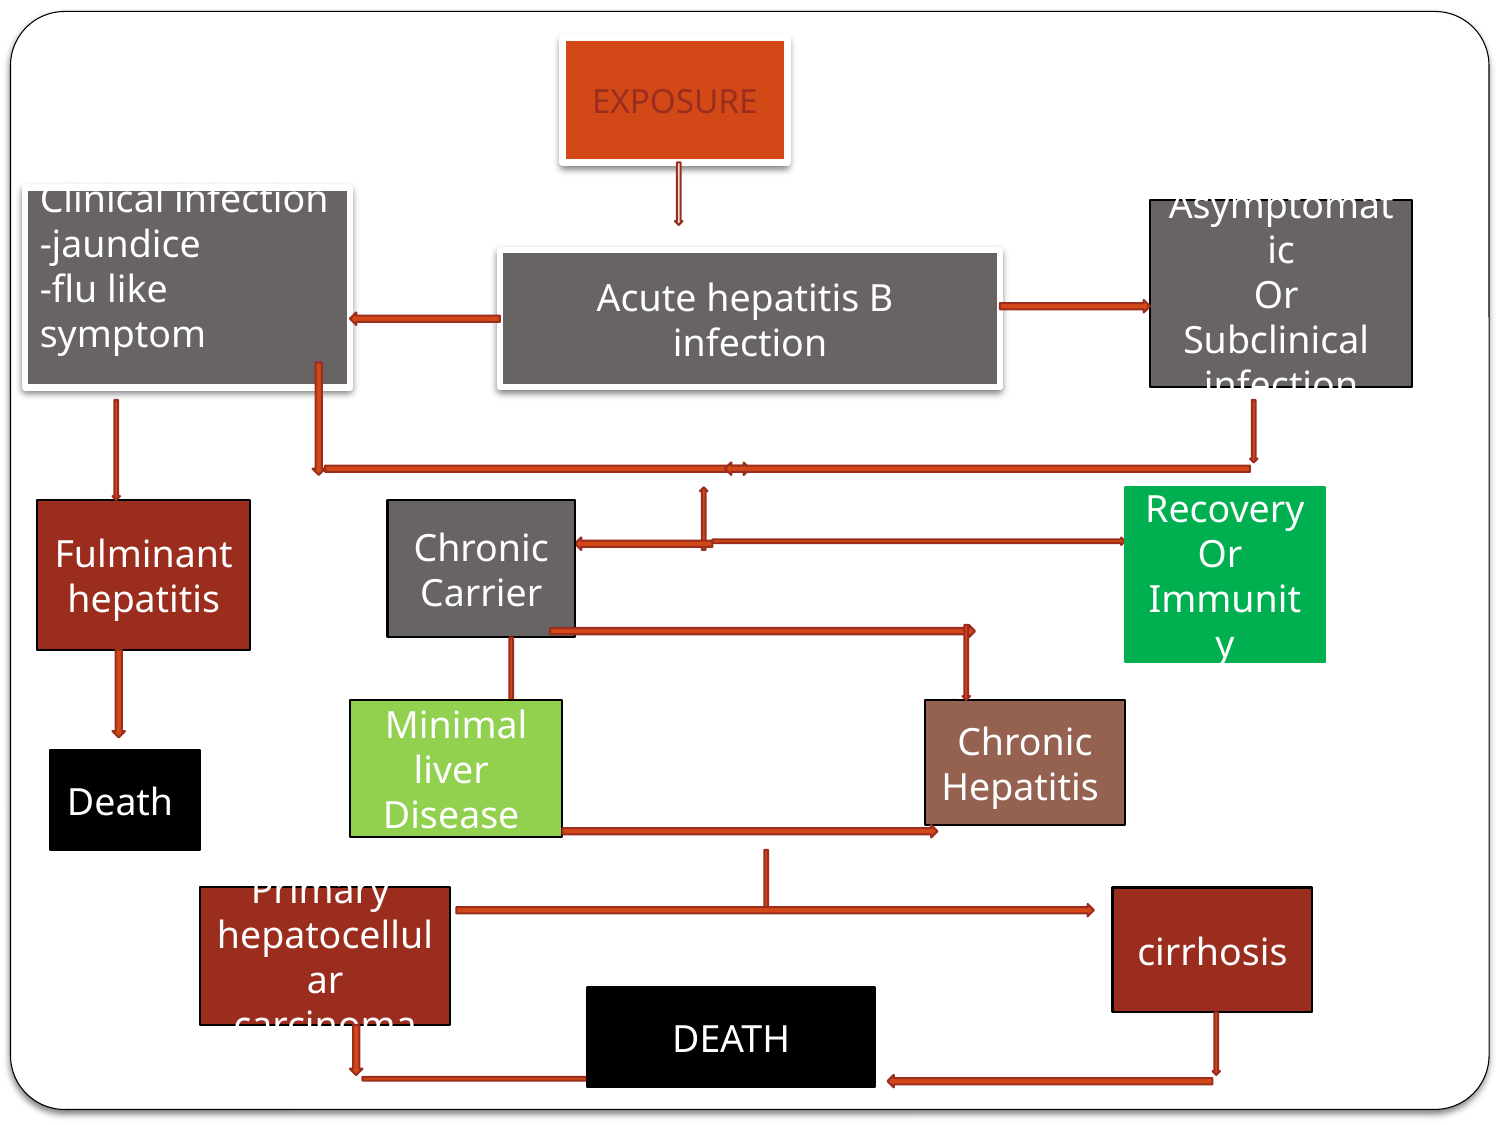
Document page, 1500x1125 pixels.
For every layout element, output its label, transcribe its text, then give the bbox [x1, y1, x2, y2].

text_box EXPOSURE [559, 34, 791, 166]
text_box Chronic Carrier [386, 499, 576, 638]
text_box Chronic Hepatitis [924, 699, 1126, 826]
text_box Fulminant hepatitis [36, 499, 251, 651]
text_box DEATH [586, 986, 876, 1088]
text_box [349, 1023, 364, 1076]
text_box [361, 1075, 586, 1082]
text_box Primary hepatocellular carcinoma [199, 886, 451, 1026]
text_box [111, 398, 121, 501]
text_box [699, 486, 709, 539]
text_box [508, 636, 515, 699]
text_box [111, 648, 126, 739]
text_box [311, 361, 324, 476]
text_box [998, 298, 1151, 314]
text_box [323, 464, 727, 473]
text_box [455, 903, 1095, 918]
text_box [349, 311, 501, 326]
list [24, 162, 1425, 1088]
text_box [1211, 1011, 1221, 1076]
text_box Recovery Or Immunity [1124, 486, 1326, 663]
text_box [763, 848, 770, 906]
text_box [886, 1073, 1214, 1089]
text_box Acute hepatitis B infection [497, 247, 1003, 390]
text_box [674, 161, 684, 226]
text_box [970, 624, 976, 638]
text_box [561, 823, 939, 839]
text_box [711, 536, 1124, 546]
text_box [576, 536, 714, 551]
text_box Asymptomatic Or Subclinical infection [1149, 199, 1413, 388]
text_box Clinical infection -jaundice -flu like symptom [22, 184, 353, 391]
text_box Minimal liver Disease [349, 699, 563, 838]
text_box [724, 461, 1251, 476]
text_box cirrhosis [1111, 886, 1313, 1013]
text_box [961, 623, 971, 701]
text_box [1249, 398, 1259, 464]
text_box [548, 626, 963, 636]
text_box Death [49, 749, 201, 851]
